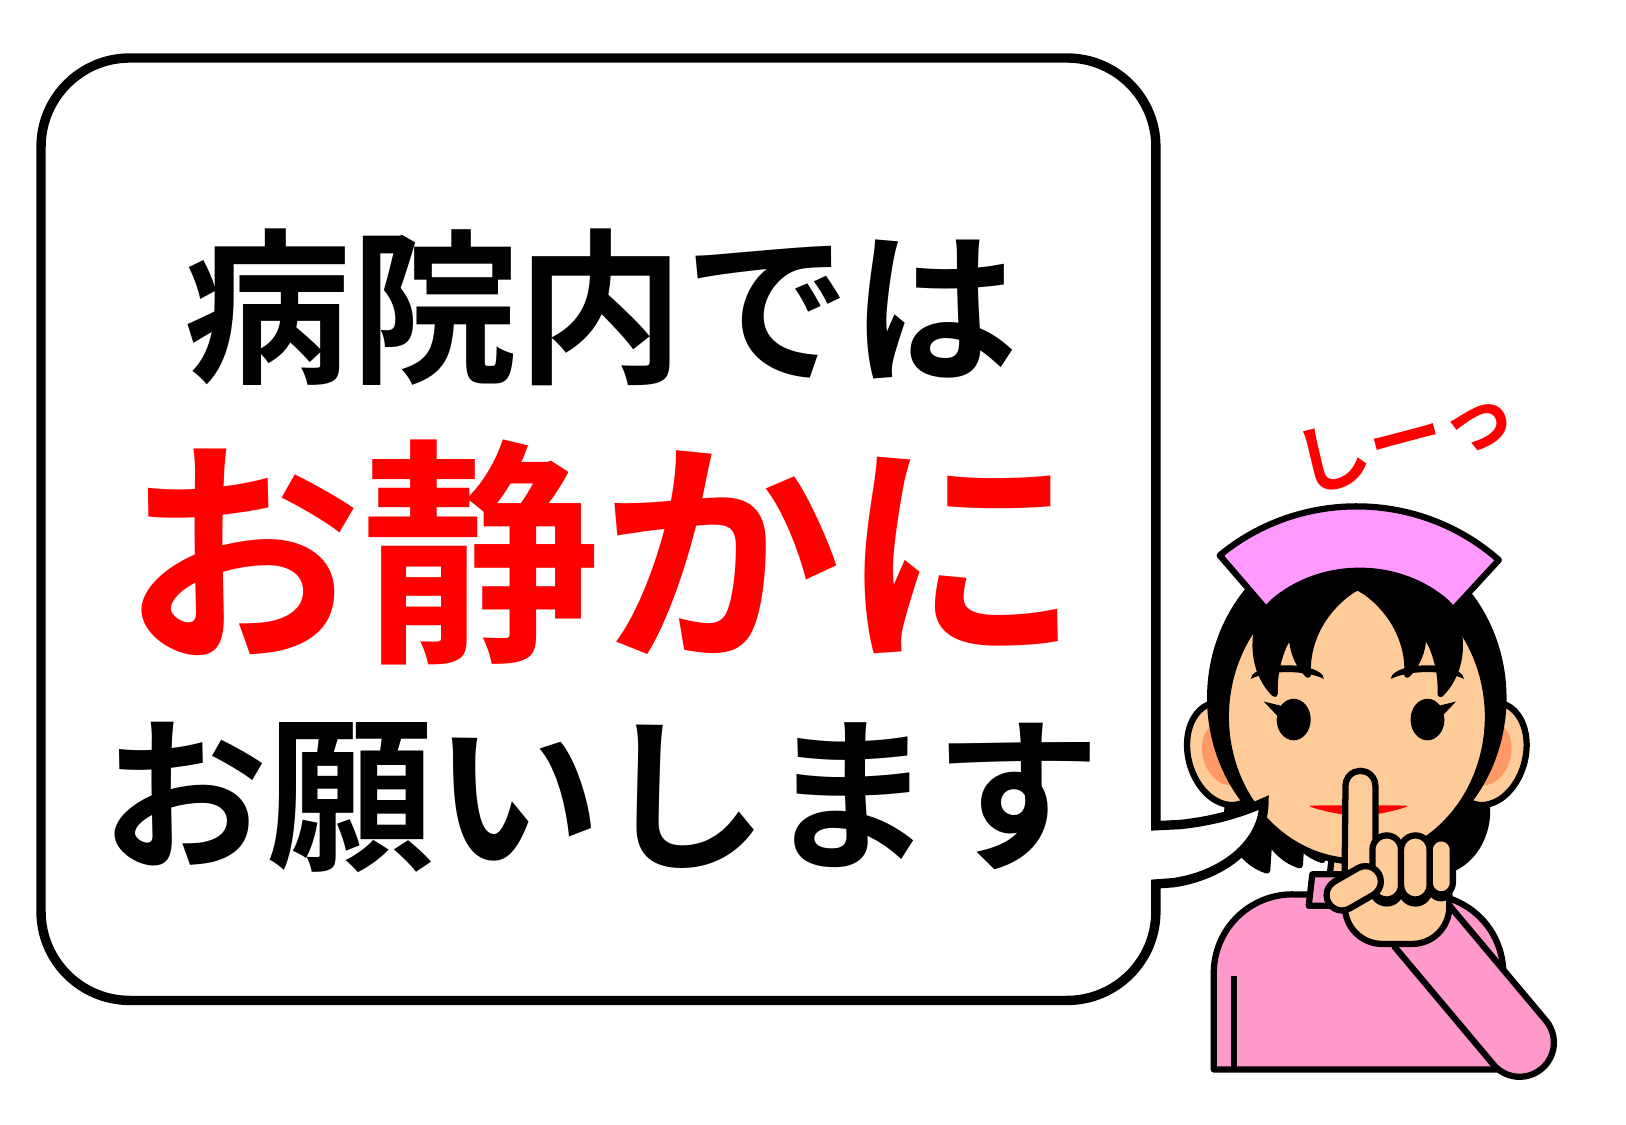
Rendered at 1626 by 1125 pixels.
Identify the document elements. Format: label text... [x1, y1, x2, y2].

text_box しーっ [1268, 351, 1542, 506]
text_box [1188, 506, 1526, 1091]
text_box [40, 56, 1188, 1002]
text_box 病院内では お静かに お願いします [86, 196, 1117, 899]
